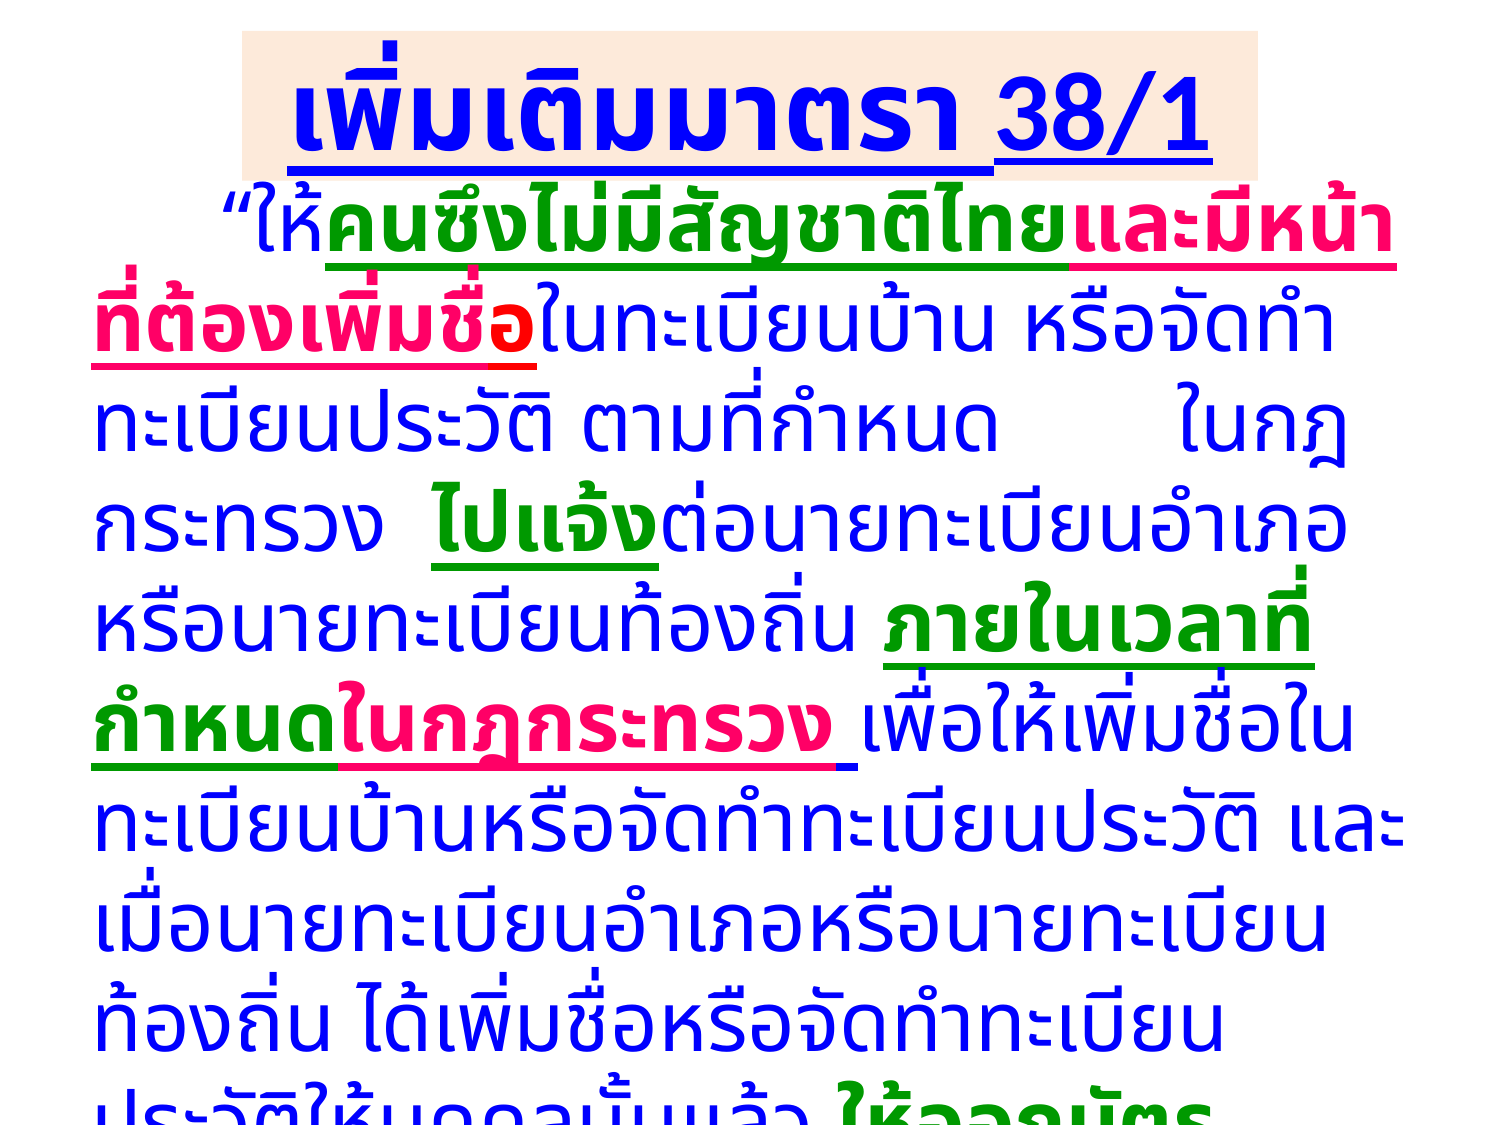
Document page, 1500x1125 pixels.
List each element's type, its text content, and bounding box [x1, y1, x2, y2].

text_box “ให้คนซึ่งไม่มีสัญชาติไทยและมีหน้าที่ต้องเพิ่มชื่อในทะเบียนบ้าน หรือจัดทำทะเบียนประวัติ ตามที่กำหนด ในกฎกระทรวง ไปแจ้งต่อนายทะเบียนอำเภอหรือนายทะเบียนท้องถิ่น ภายในเวลาที่กำหนดในกฎกระทรวง เพื่อให้เพิ่มชื่อในทะเบียนบ้านหรือจัดทำทะเบียนประวัติ และเมื่อนายทะเบียนอำเภอหรือนายทะเบียนท้องถิ่น ได้เพิ่มชื่อหรือจัดทำทะเบียนประวัติให้บุคคลนั้นแล้ว ให้ออกบัตรประจำตัวให้ เว้นแต่ผู้นั้นอายุยังไม่ครบ 5 ปี ให้ออกเอกสารแสดงตนให้ไปพลางก่อนทั้งนี้ ตามระเบียบที่ผู้อำนวยการทะเบียนกลางกำหนด” [76, 160, 1436, 1125]
text_box เพิ่มเติมมาตรา 38/1 [242, 30, 1258, 181]
